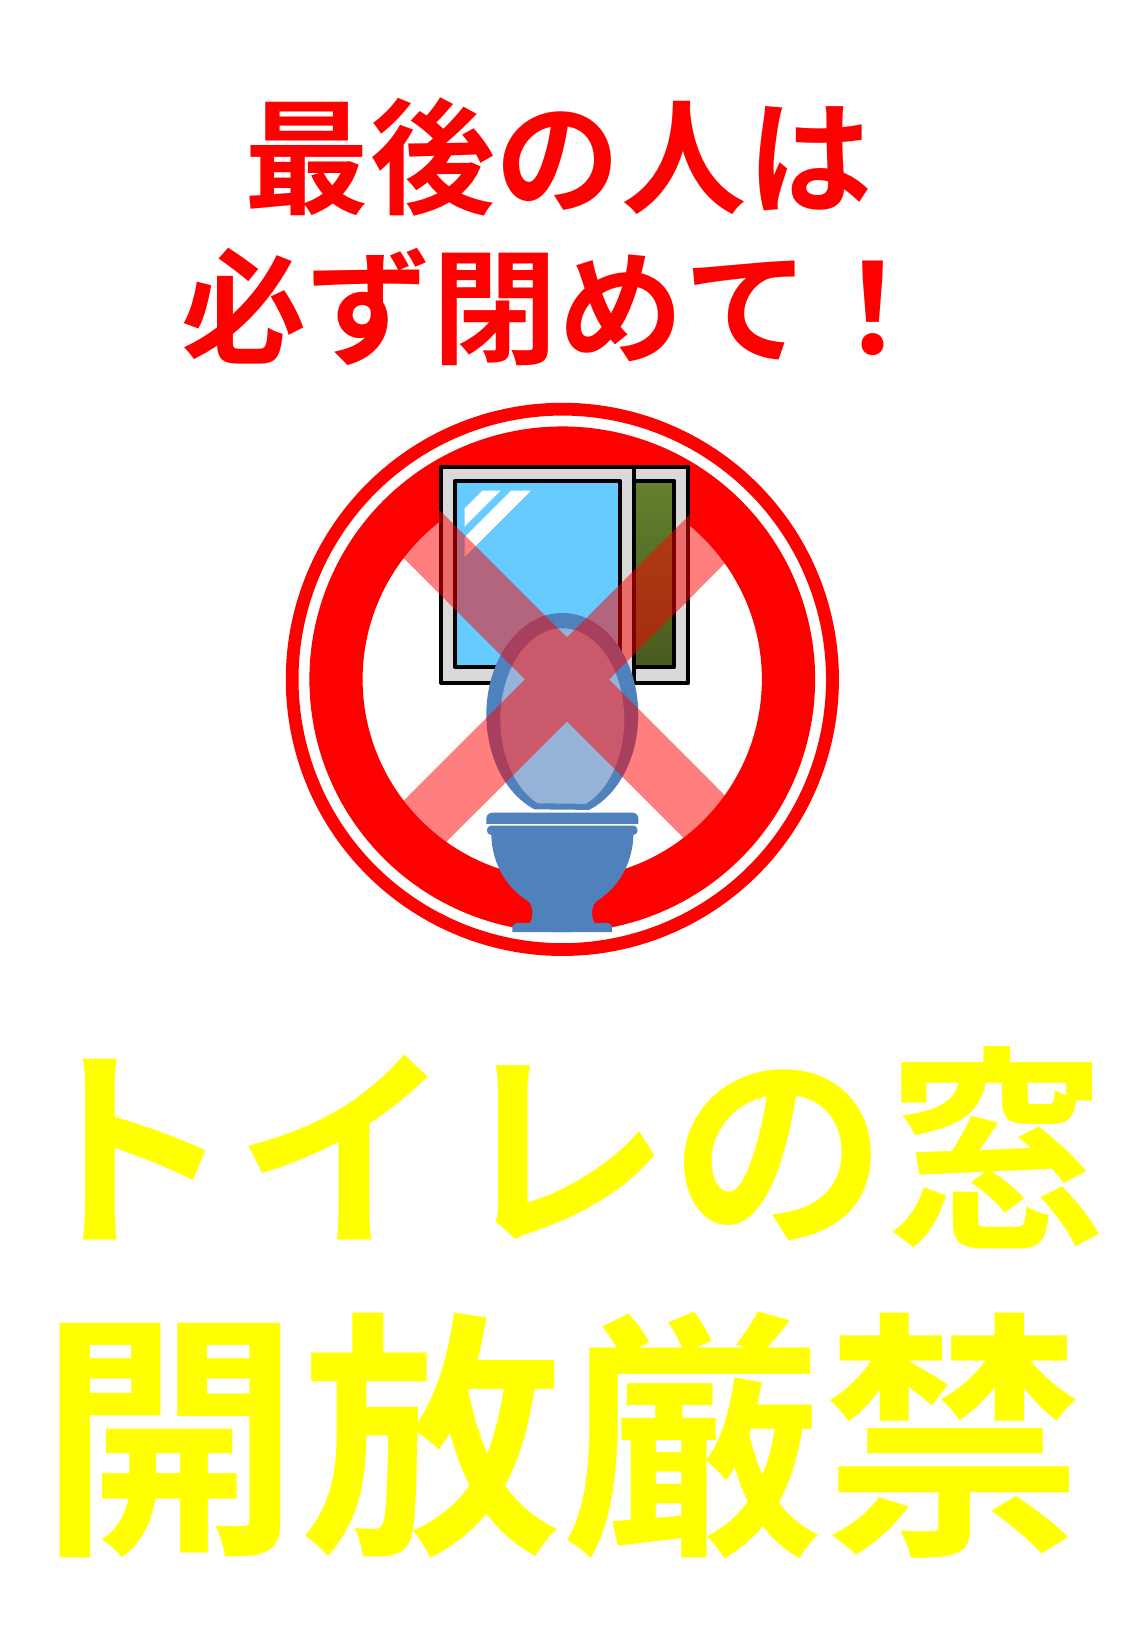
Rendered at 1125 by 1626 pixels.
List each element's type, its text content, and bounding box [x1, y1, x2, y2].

text_box トイレの窓 開放厳禁 [0, 1006, 1125, 1594]
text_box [268, 381, 866, 978]
text_box 最後の人は 必ず閉めて！ [0, 72, 1125, 388]
